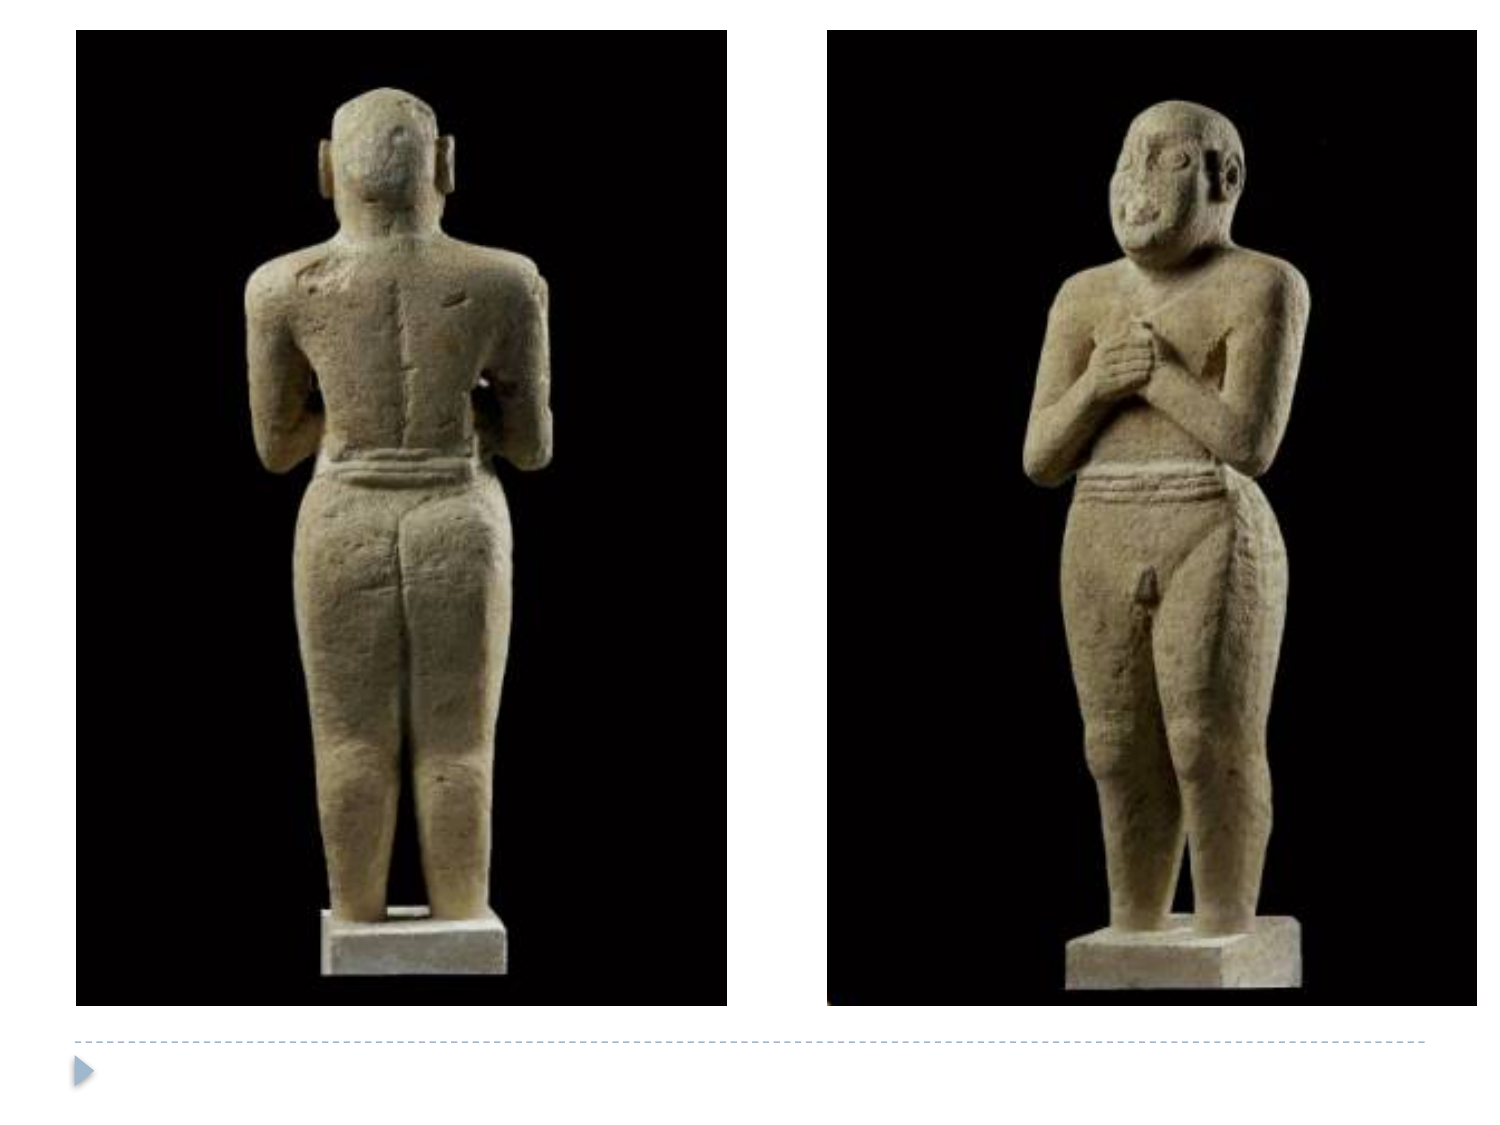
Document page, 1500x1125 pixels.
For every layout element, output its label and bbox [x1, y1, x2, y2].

picture [76, 30, 727, 1006]
picture [827, 30, 1477, 1006]
